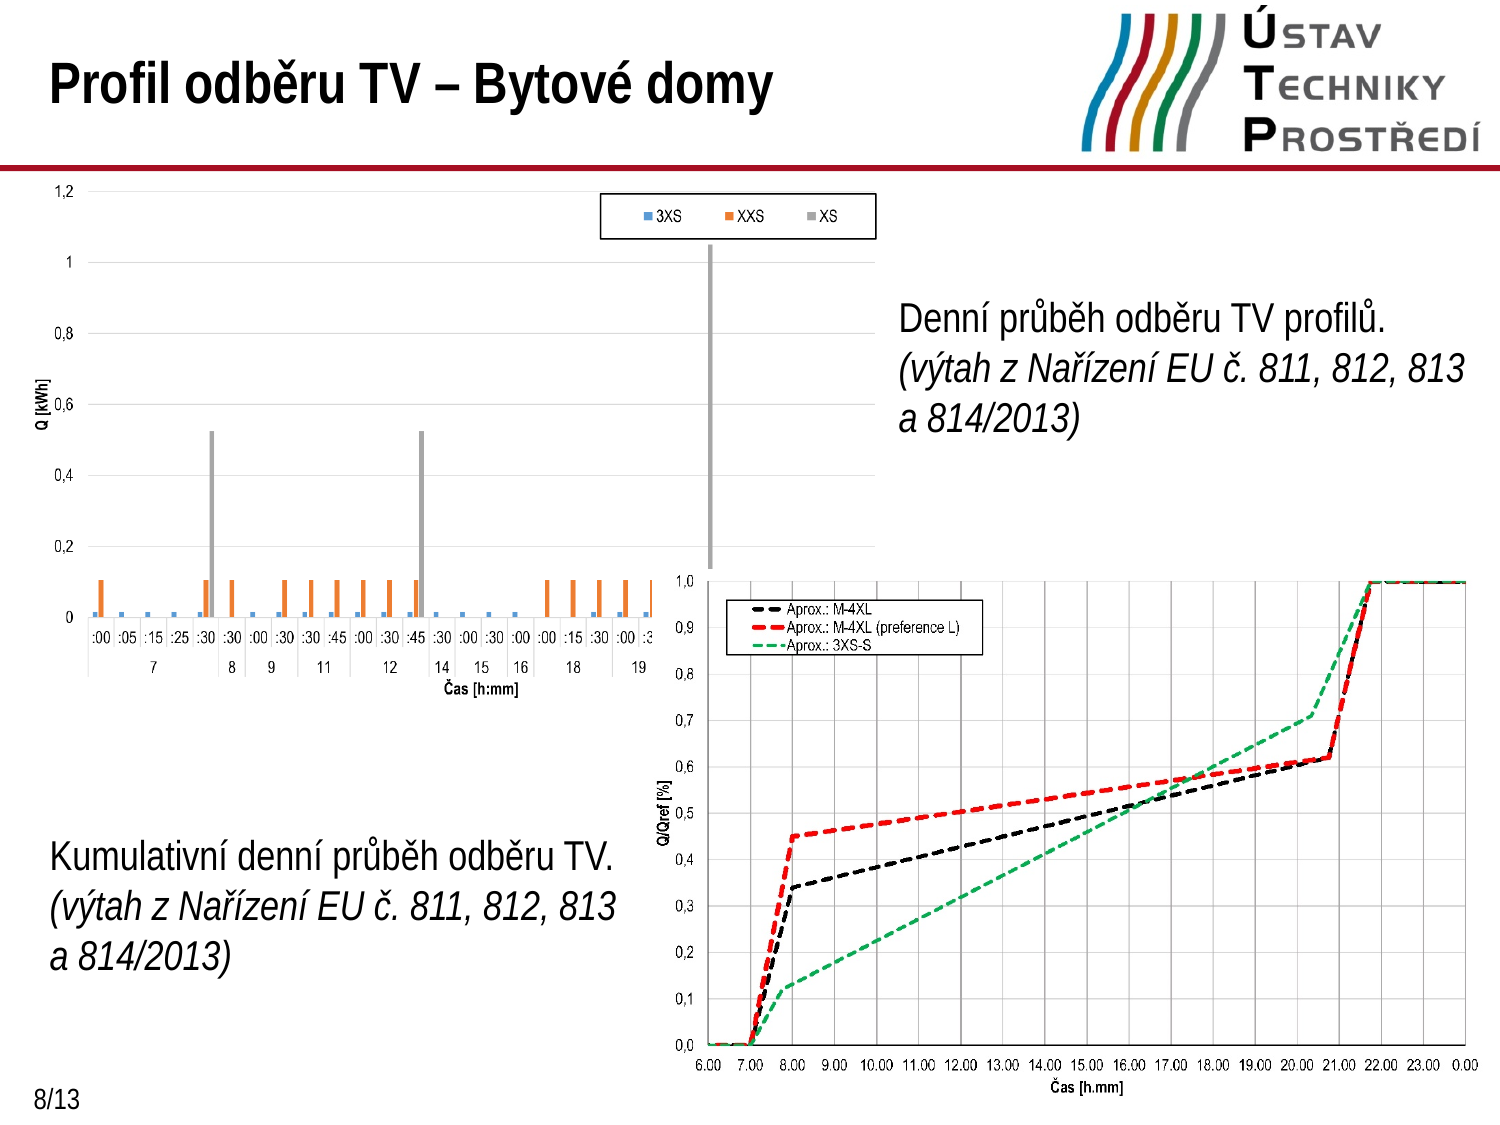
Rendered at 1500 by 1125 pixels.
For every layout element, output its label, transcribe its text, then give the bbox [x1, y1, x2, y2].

text_box Denní průběh odběru TV profilů. (výtah z Nařízení EU č. 811, 812, 813 a 814/2013) [884, 283, 1484, 449]
text_box Profil odběru TV – Bytové domy [34, 38, 1080, 123]
text_box Kumulativní denní průběh odběru TV. (výtah z Nařízení EU č. 811, 812, 813 a 814/2013) [34, 821, 652, 987]
picture [1080, 5, 1483, 159]
picture [24, 177, 1483, 1101]
text_box [0, 165, 1500, 172]
